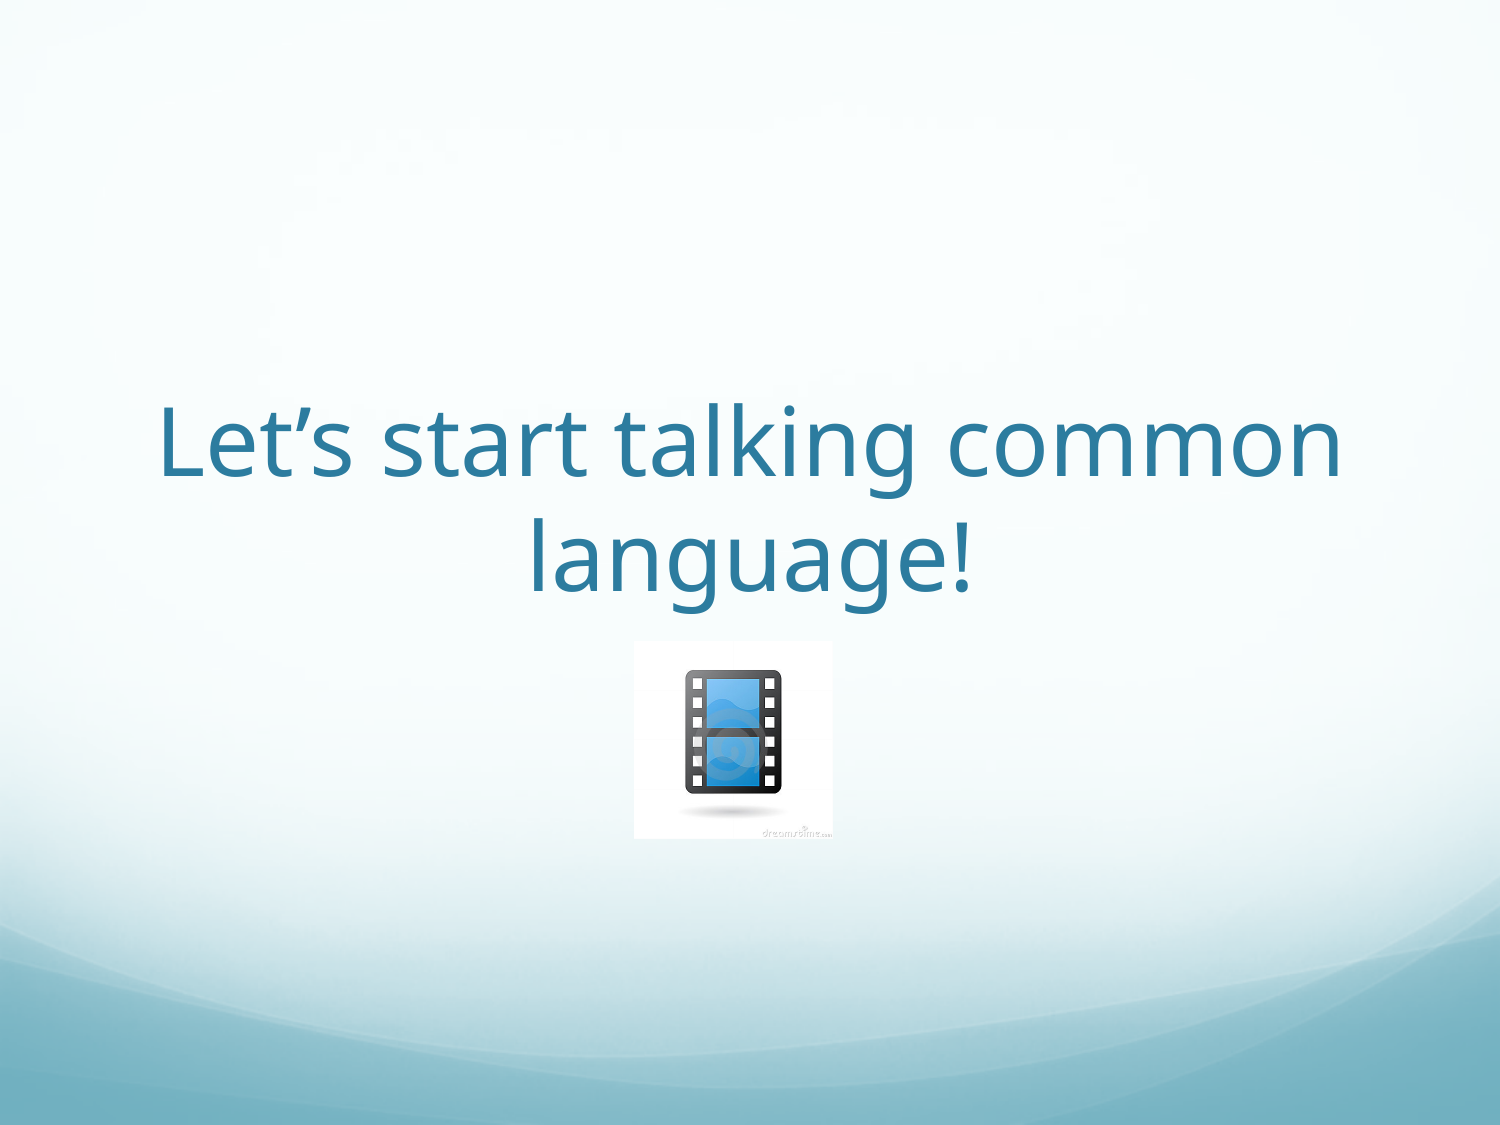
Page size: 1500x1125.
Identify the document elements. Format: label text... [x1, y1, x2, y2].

picture [634, 640, 833, 840]
title Let’s start talking common language! [90, 394, 1412, 618]
